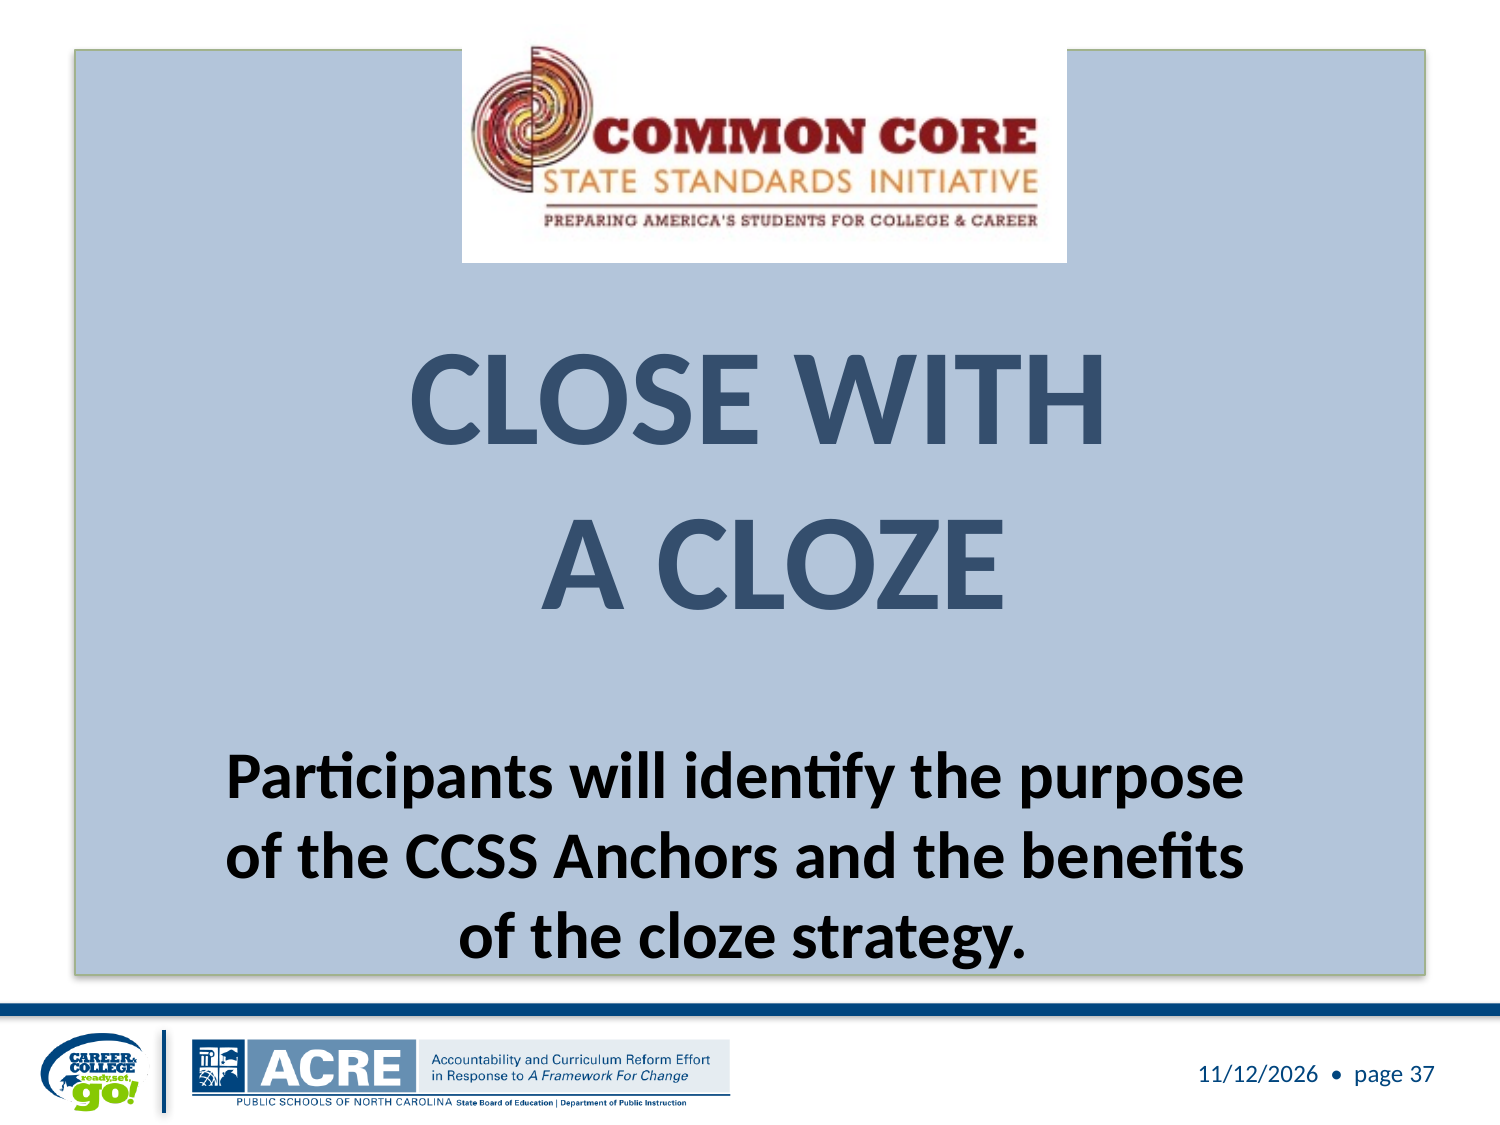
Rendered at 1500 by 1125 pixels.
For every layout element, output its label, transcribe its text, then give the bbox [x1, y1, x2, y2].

picture [174, 1017, 744, 1125]
text_box [74, 49, 1426, 976]
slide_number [1137, 1042, 1450, 1103]
picture [37, 1029, 152, 1115]
text_box Participants will identify the purpose of the CCSS Anchors and the benefits of the cloze strategy. [99, 724, 1388, 980]
picture [462, 24, 1068, 263]
text_box Close with a Cloze [212, 299, 1338, 645]
